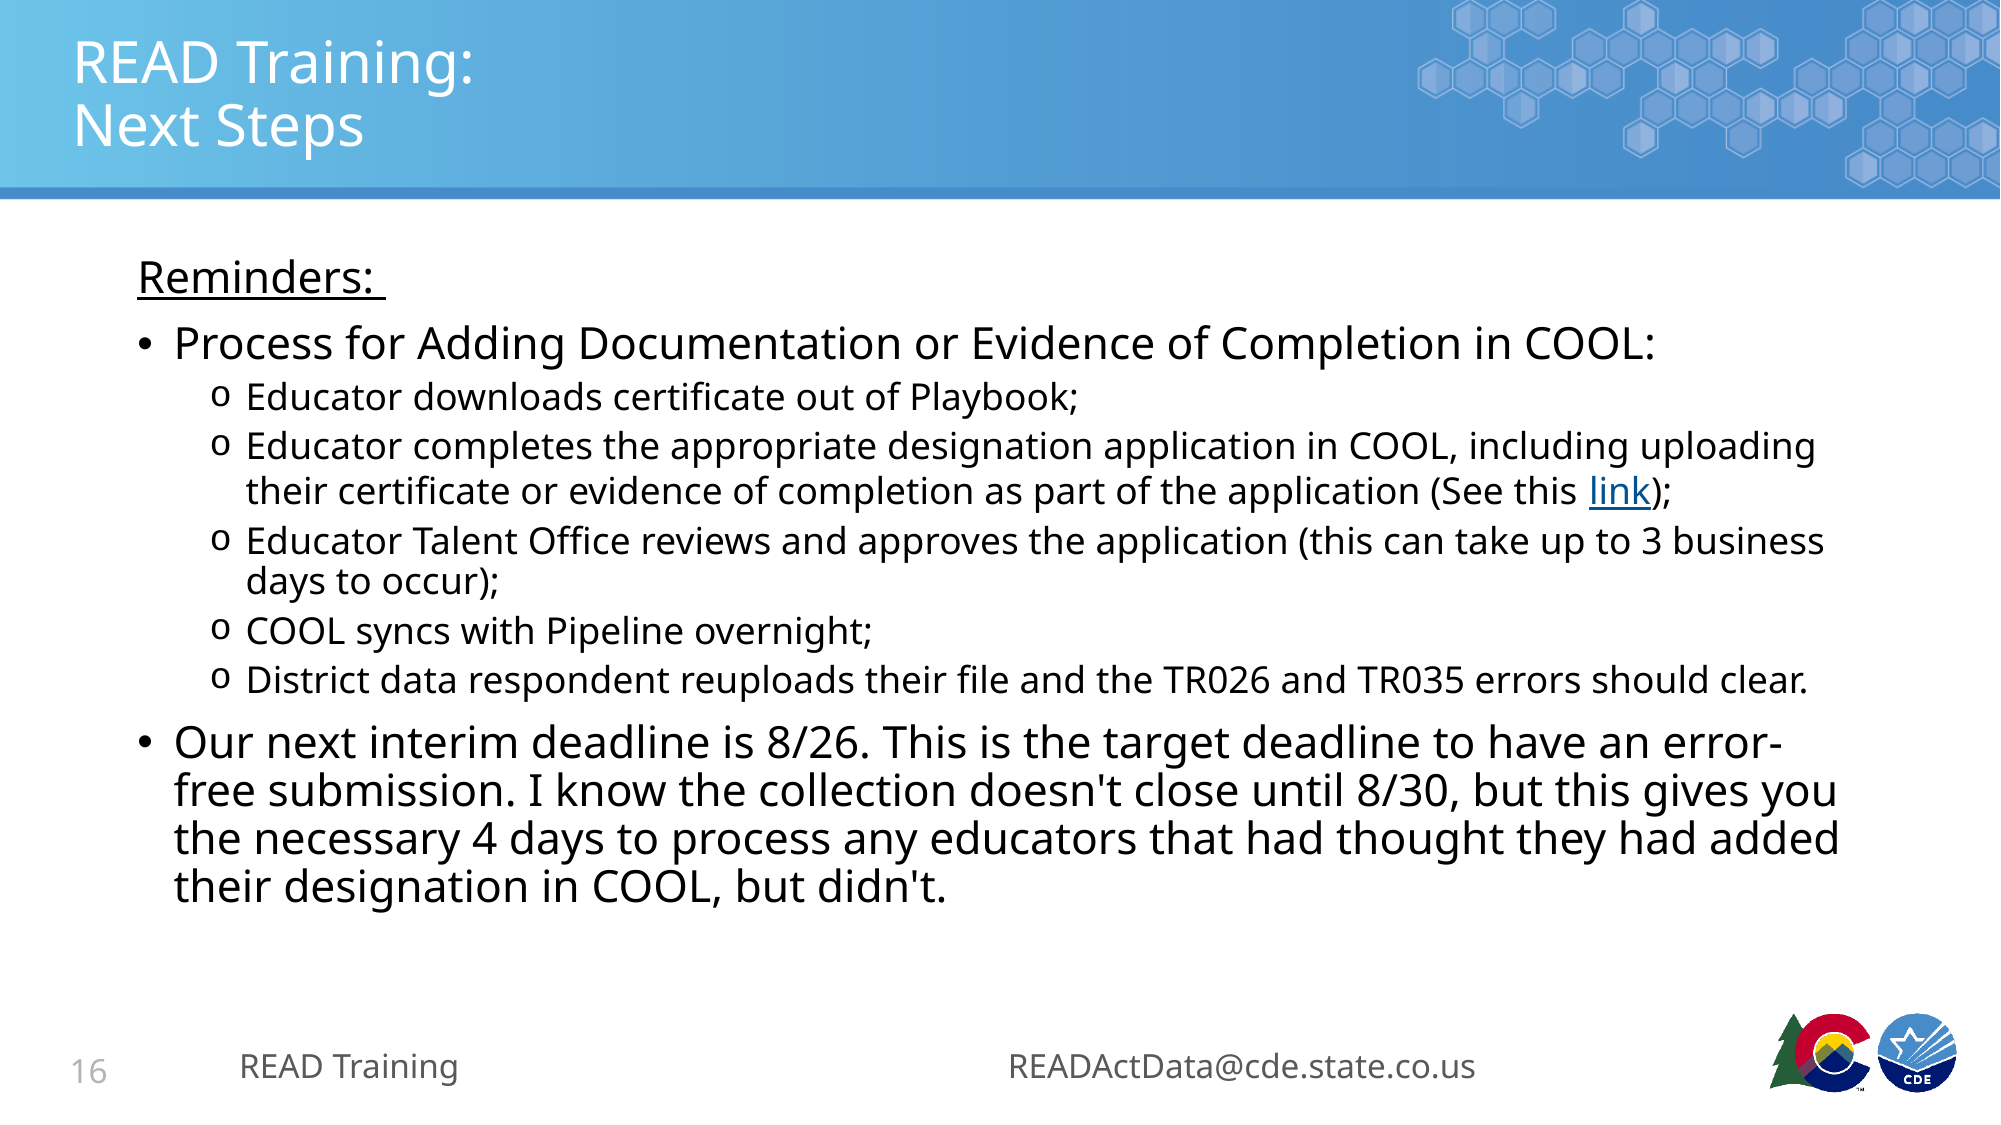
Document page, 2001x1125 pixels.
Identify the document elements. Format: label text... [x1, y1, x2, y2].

list Reminders: Process for Adding Documentation or Evidence of Completion in COOL: Educator downloads certificate out of Playbook; Educator completes the appropriate designation application in COOL, including uploading their certificate or evidence of completion as part of the application (See this link); Educator Talent Office reviews and approves the application (this can take up to 3 business days to occur); COOL syncs with Pipeline overnight; District data respondent reuploads their file and the TR026 and TR035 errors should clear. Our next interim deadline is 8/26. This is the target deadline to have an error-free submission. I know the collection doesn't close until 8/30, but this gives you the necessary 4 days to process any educators that had thought they had added their designation in COOL, but didn't. [137, 254, 1863, 969]
title READ Training: Next Steps [72, 33, 1396, 182]
slide_number 16 [54, 1042, 191, 1103]
picture [1768, 1012, 1957, 1093]
list READActData@cde.state.co.us [992, 1042, 1714, 1103]
list READ Training [224, 1042, 960, 1103]
picture [0, 0, 2000, 200]
